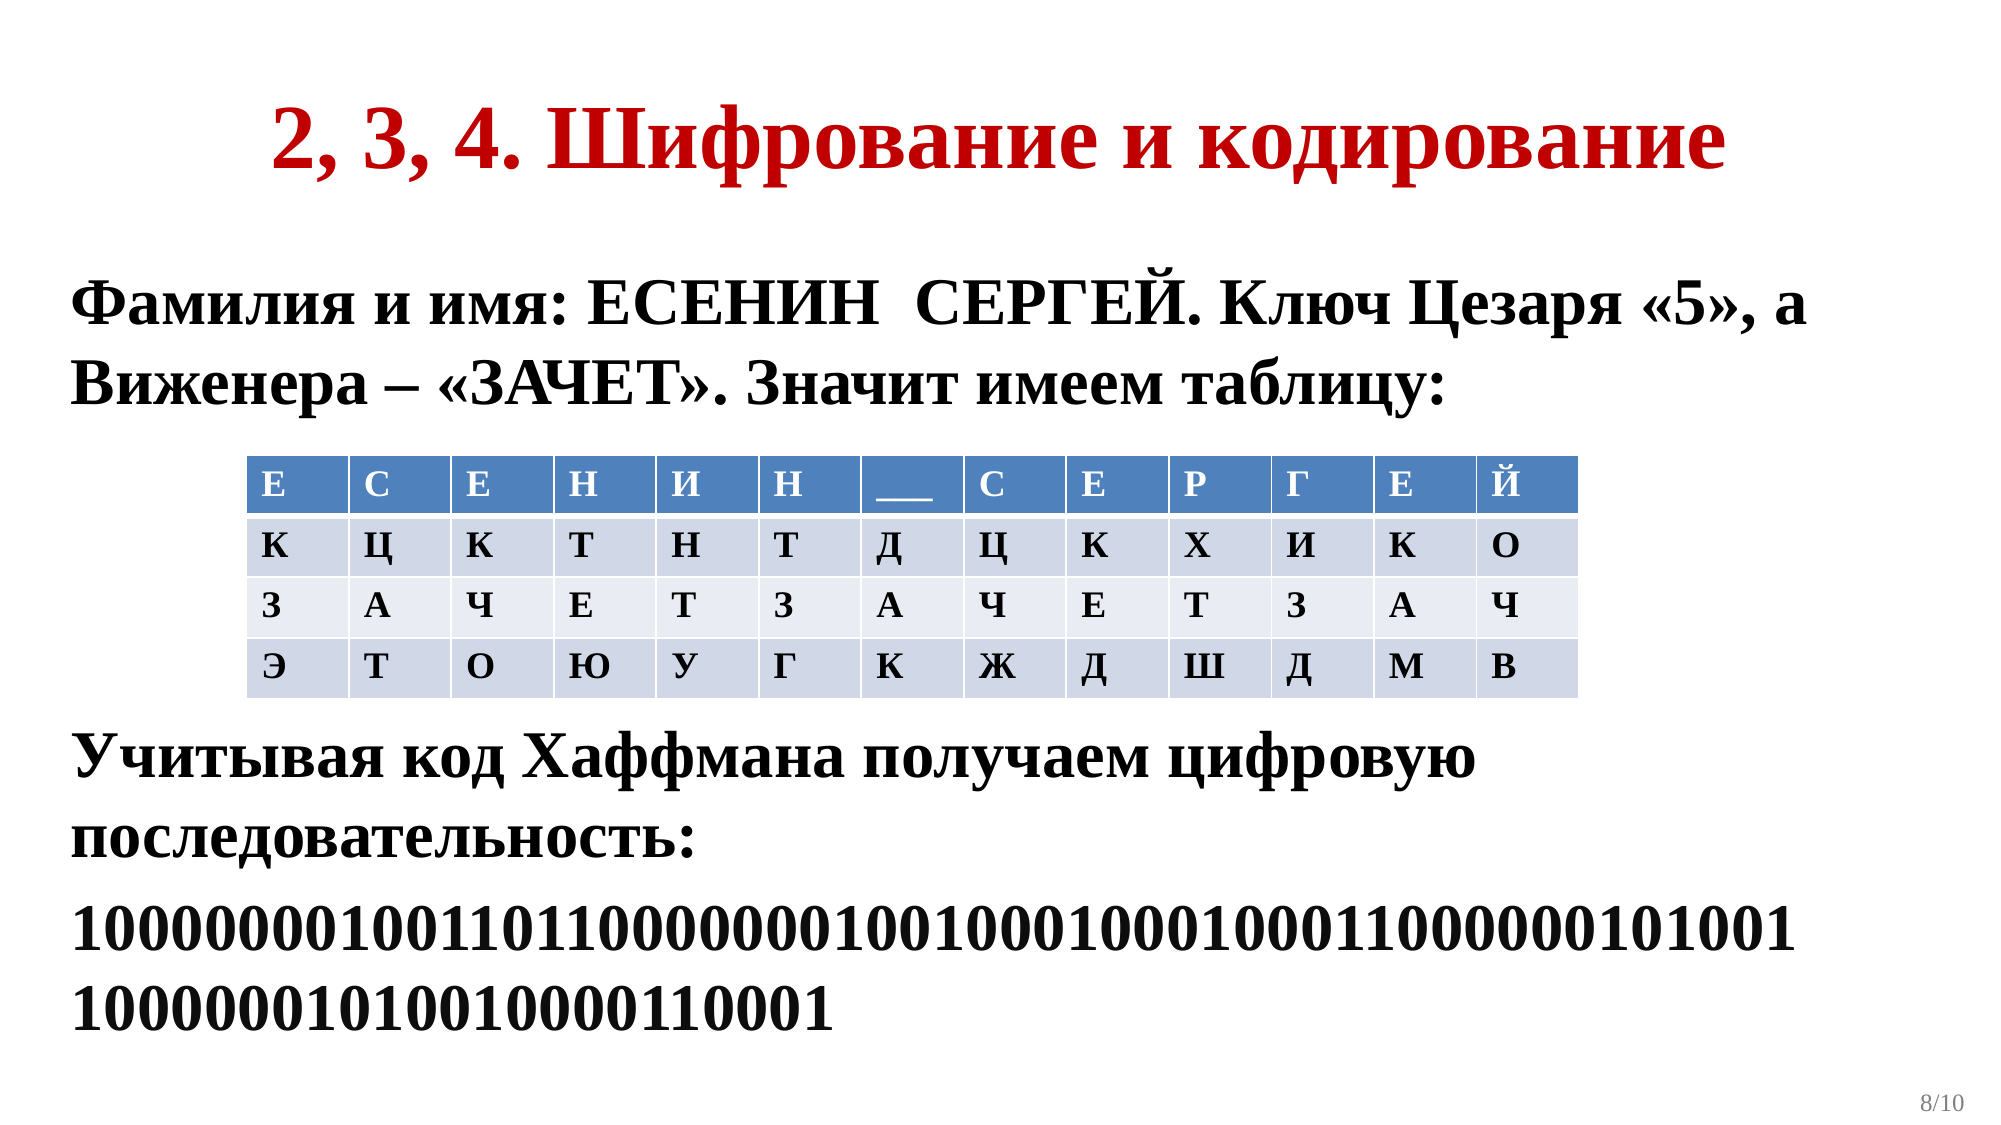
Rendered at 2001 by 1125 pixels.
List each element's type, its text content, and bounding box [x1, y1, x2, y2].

table_header И [657, 456, 758, 513]
table_cell У [657, 639, 758, 698]
table_cell Т [1170, 578, 1271, 637]
table_cell О [1477, 519, 1578, 576]
table_cell Ц [350, 519, 450, 576]
table_cell Т [555, 519, 655, 576]
list Фамилия и имя: ЕСЕНИН СЕРГЕЙ. Ключ Цезаря «5», а Виженера – «ЗАЧЕТ». Значит имеем таблицу: Учитывая код Хаффмана получаем цифровую последовательность: 1000000010011011000000010010001000100011000000101001 10000001010010000110001 [55, 249, 1969, 1099]
table_cell Е [1067, 578, 1168, 637]
table_cell К [1375, 519, 1476, 576]
table_cell З [247, 578, 348, 637]
table_cell А [862, 578, 963, 637]
table_cell Д [1272, 639, 1373, 698]
table_header Е [247, 456, 348, 513]
table_cell Ш [1170, 639, 1271, 698]
table_cell Ю [555, 639, 655, 698]
table_header Е [452, 456, 553, 513]
table_cell Г [760, 639, 860, 698]
table_cell В [1477, 639, 1578, 698]
table_cell Т [657, 578, 758, 637]
table_header С [965, 456, 1065, 513]
table_cell А [350, 578, 450, 637]
table_cell Т [350, 639, 450, 698]
table_cell О [452, 639, 553, 698]
table_header Й [1477, 456, 1578, 513]
table_cell Д [862, 519, 963, 576]
table_header Н [555, 456, 655, 513]
table_cell Ц [965, 519, 1065, 576]
table_header ___ [862, 456, 963, 513]
table_cell К [247, 519, 348, 576]
table_header Р [1170, 456, 1271, 513]
table_cell З [760, 578, 860, 637]
table_header С [350, 456, 450, 513]
table_cell К [452, 519, 553, 576]
table_cell Х [1170, 519, 1271, 576]
table_cell К [1067, 519, 1168, 576]
table_cell З [1272, 578, 1373, 637]
table_cell Ч [1477, 578, 1578, 637]
table_cell М [1375, 639, 1476, 698]
table_cell А [1375, 578, 1476, 637]
table_cell Е [555, 578, 655, 637]
table_cell Э [247, 639, 348, 698]
table_cell Т [760, 519, 860, 576]
table_cell Ч [452, 578, 553, 637]
table_header Е [1375, 456, 1476, 513]
title 2, 3, 4. Шифрование и кодирование [99, 31, 1900, 233]
table_header Г [1272, 456, 1373, 513]
table_cell Ч [965, 578, 1065, 637]
table_cell Ж [965, 639, 1065, 698]
table_cell Н [657, 519, 758, 576]
table_cell И [1272, 519, 1373, 576]
table_header Н [760, 456, 860, 513]
table_header Е [1067, 456, 1168, 513]
table_cell Д [1067, 639, 1168, 698]
table_cell К [862, 639, 963, 698]
